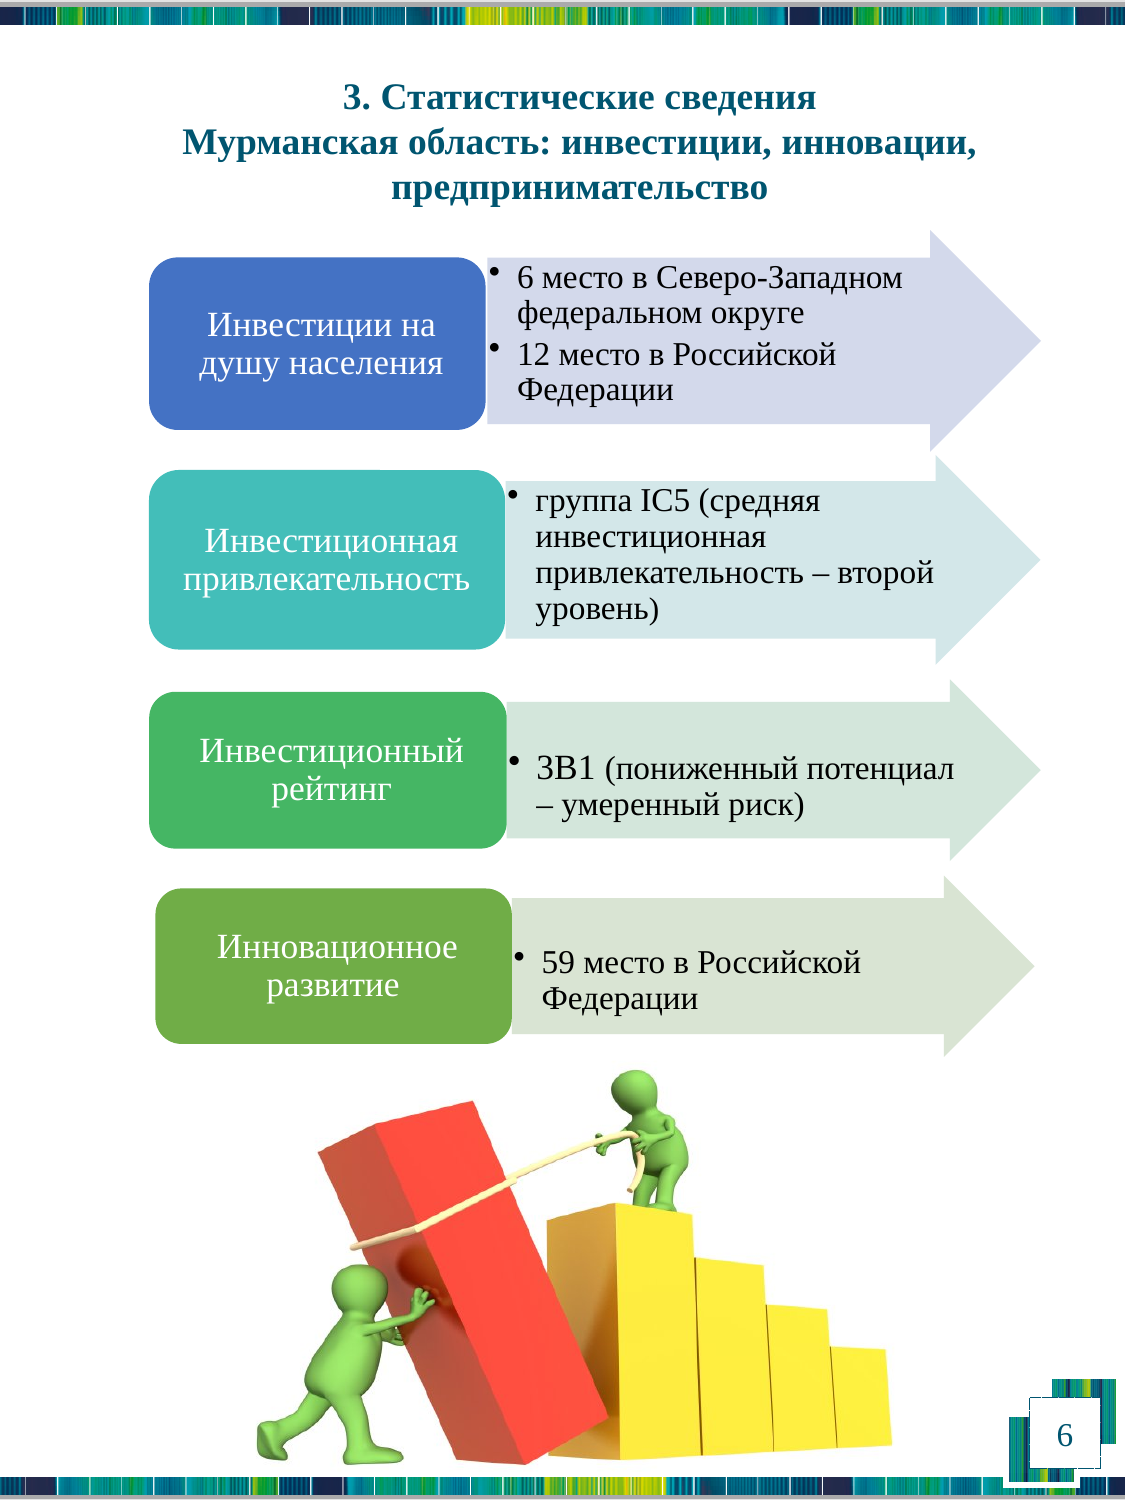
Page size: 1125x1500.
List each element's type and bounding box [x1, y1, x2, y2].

text_box [0, 0, 1125, 1500]
text_box [149, 218, 1041, 1058]
